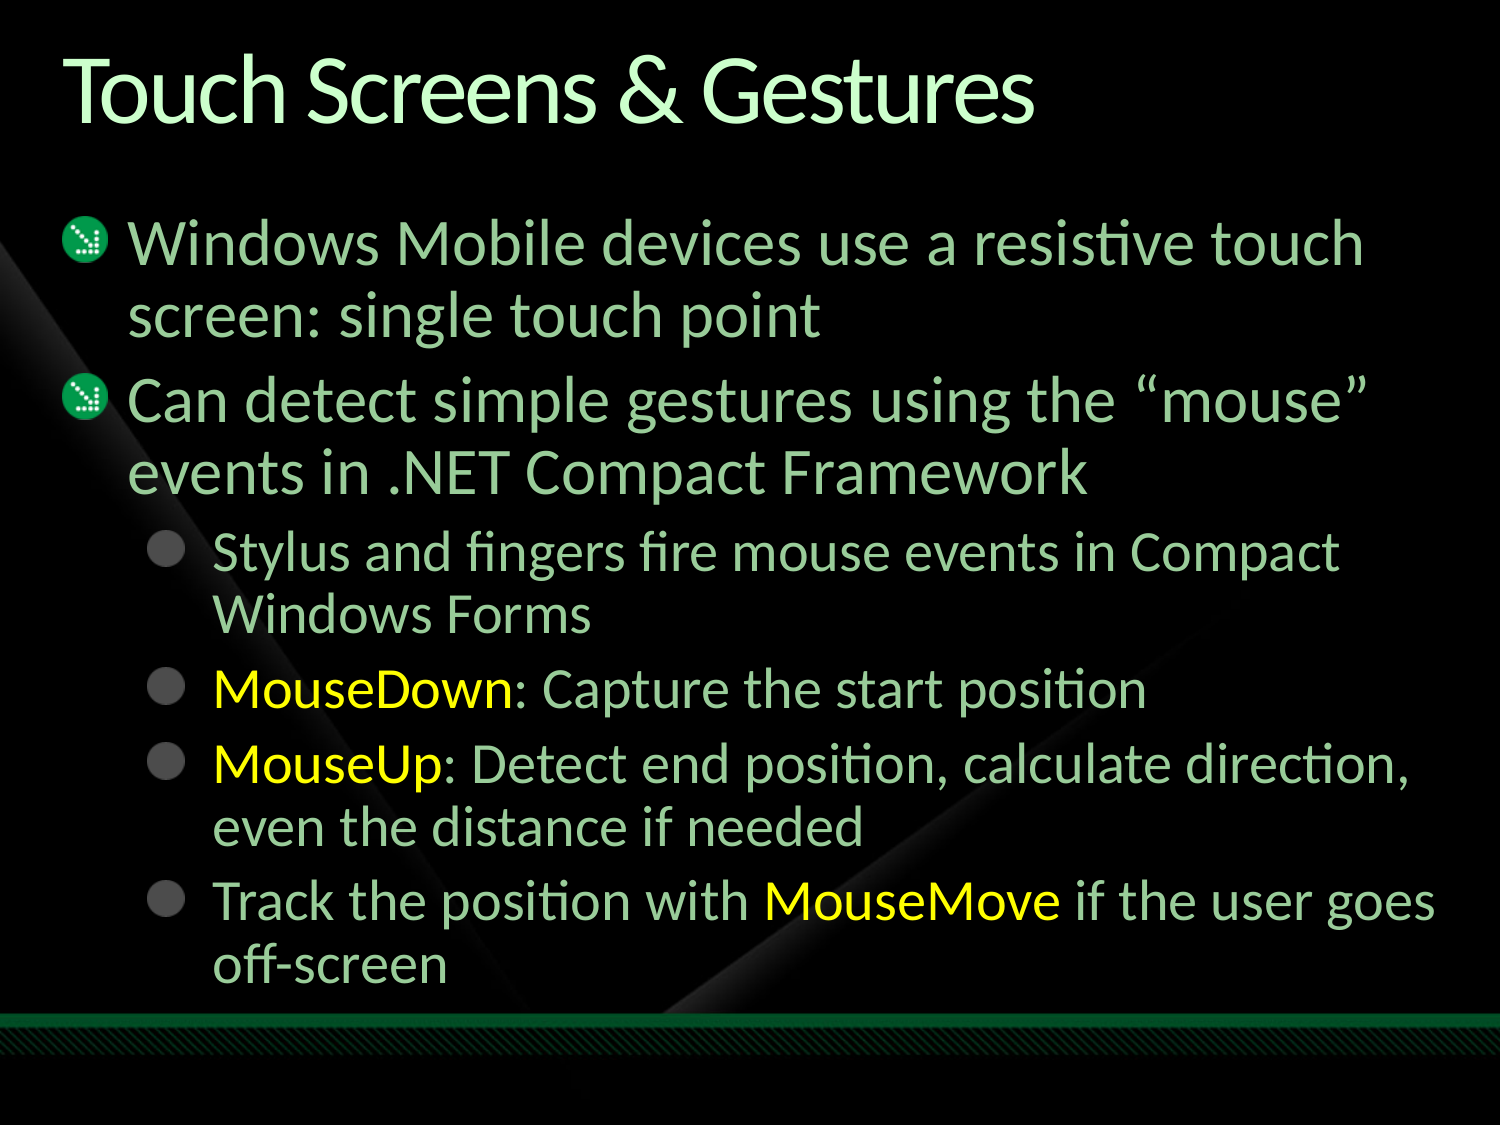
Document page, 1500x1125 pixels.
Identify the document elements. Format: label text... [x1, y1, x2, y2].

picture [0, 0, 1500, 1125]
list Windows Mobile devices use a resistive touch screen: single touch point Can detect simple gestures using the “mouse” events in .NET Compact Framework Stylus and fingers fire mouse events in Compact Windows Forms MouseDown: Capture the start position MouseUp: Detect end position, calculate direction, even the distance if needed Track the position with MouseMove if the user goes off-screen [62, 207, 1438, 595]
title Touch Screens & Gestures [62, 37, 1438, 147]
